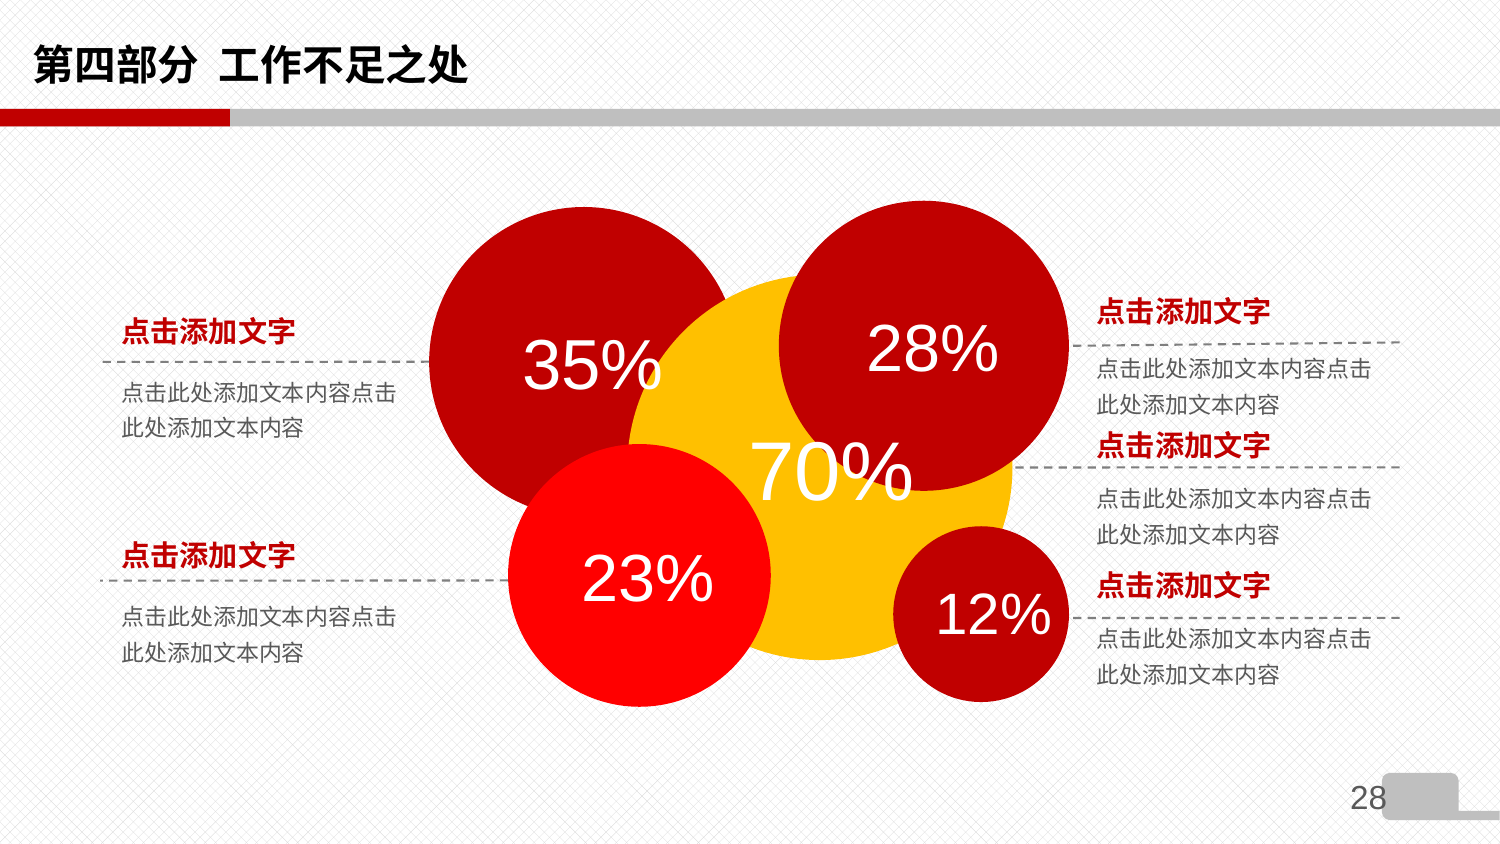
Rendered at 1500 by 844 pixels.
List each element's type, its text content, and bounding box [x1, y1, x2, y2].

text_box 23% [567, 527, 730, 622]
text_box [628, 276, 796, 482]
text_box 点击添加文字 [106, 305, 425, 356]
text_box 70% [733, 409, 930, 525]
text_box 12% [920, 568, 1067, 654]
text_box 点击添加文字 [1081, 419, 1400, 469]
text_box 35% [507, 311, 679, 412]
text_box [429, 206, 726, 506]
text_box 点击此处添加文本内容点击此处添加文本内容 [1081, 609, 1400, 696]
text_box 点击此处添加文本内容点击此处添加文本内容 [106, 587, 425, 674]
text_box 点击此处添加文本内容点击此处添加文本内容 [106, 362, 425, 449]
text_box 点击添加文字 [1081, 286, 1400, 336]
text_box 点击此处添加文本内容点击此处添加文本内容 [1081, 339, 1400, 419]
title 第四部分 工作不足之处 [17, 35, 1368, 93]
text_box 28% [851, 297, 1015, 393]
text_box 点击添加文字 [106, 530, 425, 580]
text_box 点击添加文字 [1081, 560, 1400, 609]
text_box [778, 200, 1069, 491]
text_box [750, 461, 1013, 661]
text_box 点击此处添加文本内容点击此处添加文本内容 [1081, 469, 1400, 556]
text_box [508, 444, 771, 707]
text_box [893, 526, 1060, 703]
